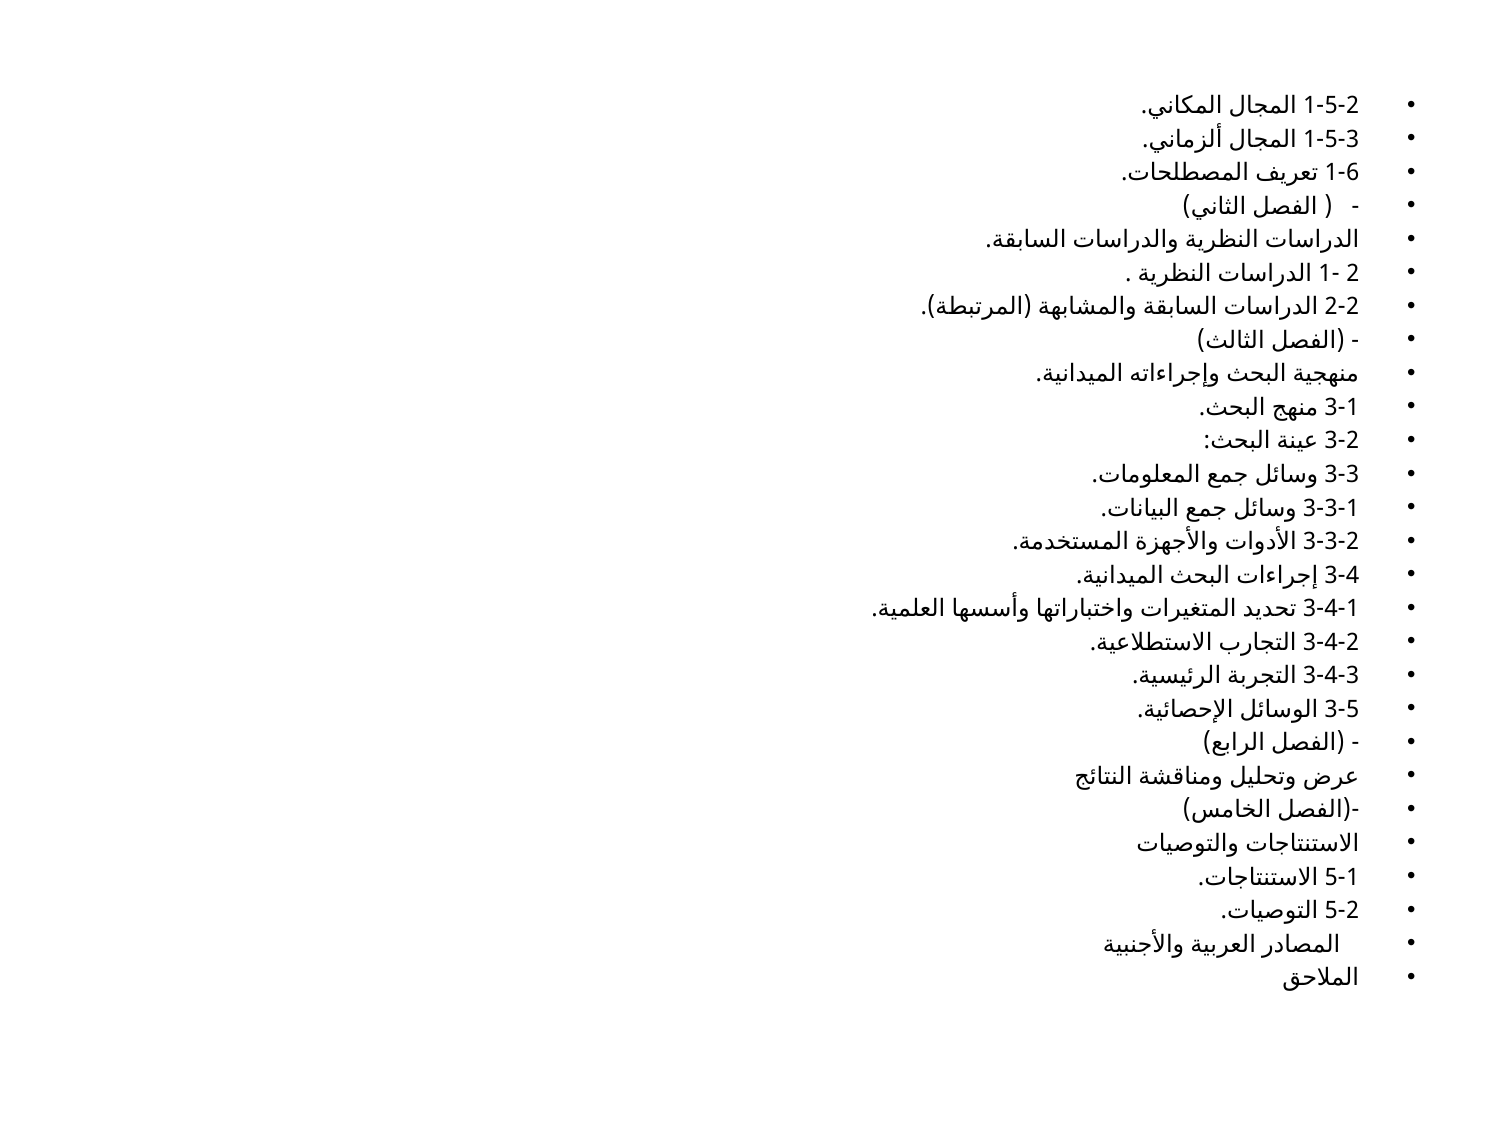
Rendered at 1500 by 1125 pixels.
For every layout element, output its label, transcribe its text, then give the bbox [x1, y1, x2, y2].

list 1-5-2 المجال المكاني. 1-5-3 المجال ألزماني. 1-6 تعريف المصطلحات. - ( الفصل الثاني) الدراسات النظرية والدراسات السابقة. 2 -1 الدراسات النظرية . 2-2 الدراسات السابقة والمشابهة (المرتبطة). - (الفصل الثالث) منهجية البحث وإجراءاته الميدانية. 3-1 منهج البحث. 3-2 عينة البحث: 3-3 وسائل جمع المعلومات. 3-3-1 وسائل جمع البيانات. 3-3-2 الأدوات والأجهزة المستخدمة. 3-4 إجراءات البحث الميدانية. 3-4-1 تحديد المتغيرات واختباراتها وأسسها العلمية. 3-4-2 التجارب الاستطلاعية. 3-4-3 التجربة الرئيسية. 3-5 الوسائل الإحصائية. - (الفصل الرابع) عرض وتحليل ومناقشة النتائج -(الفصل الخامس) الاستنتاجات والتوصيات 5-1 الاستنتاجات. 5-2 التوصيات. المصادر العربية والأجنبية الملاحق [75, 82, 1425, 1005]
